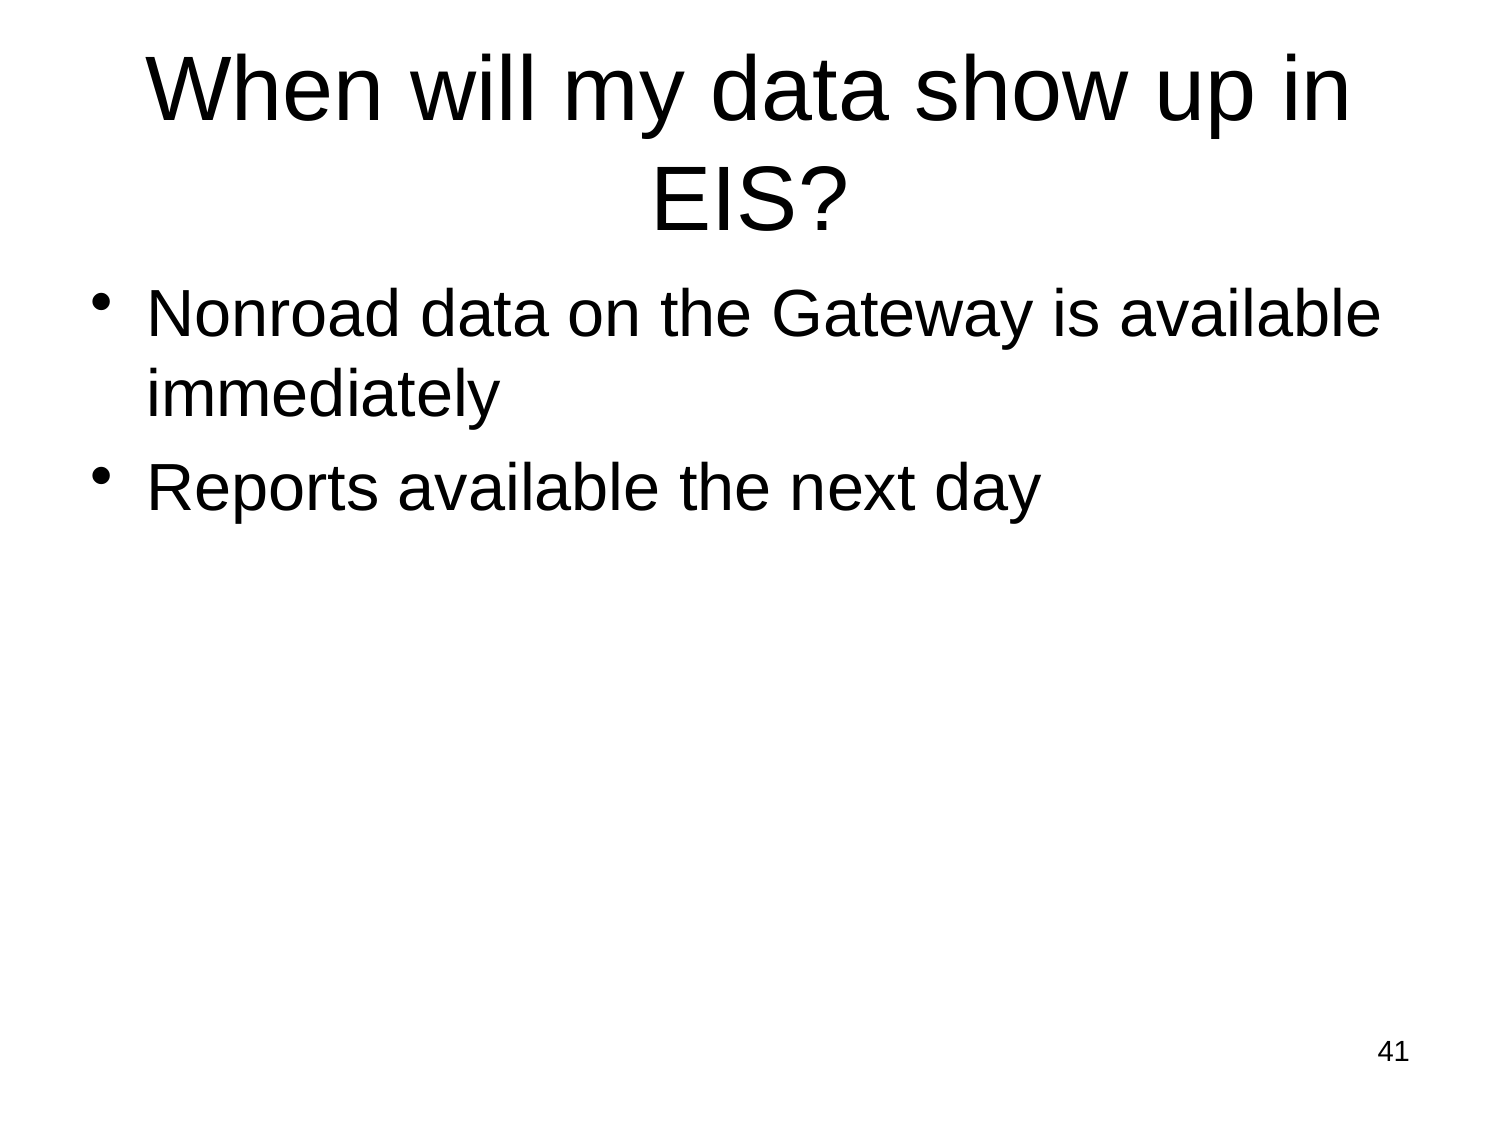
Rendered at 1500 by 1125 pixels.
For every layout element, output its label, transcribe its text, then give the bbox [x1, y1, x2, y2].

slide_number 41 [1074, 1024, 1426, 1103]
list Nonroad data on the Gateway is available immediately Reports available the next day [74, 262, 1426, 1006]
title When will my data show up in EIS? [74, 44, 1426, 233]
